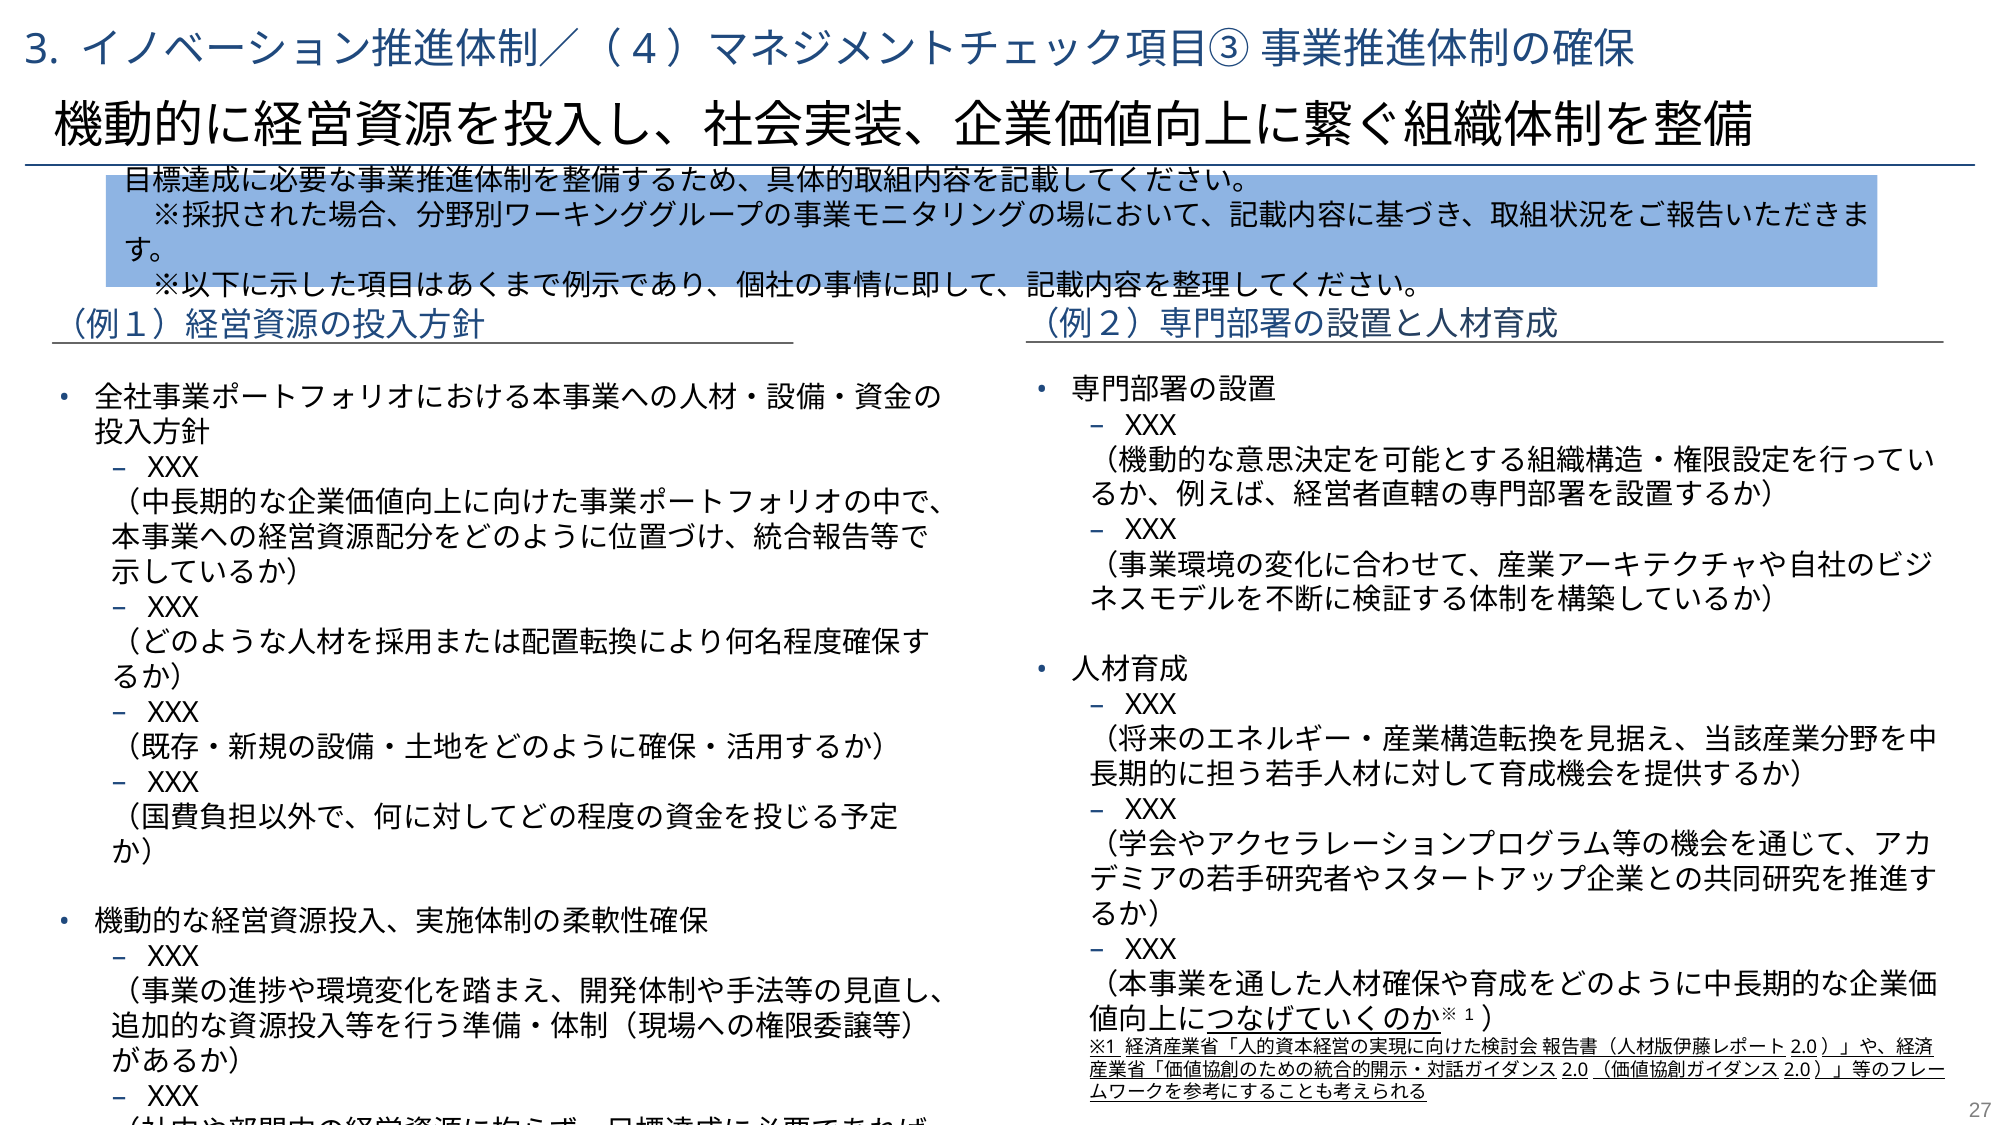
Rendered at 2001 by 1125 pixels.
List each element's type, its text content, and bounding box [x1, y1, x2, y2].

text_box 目標達成に必要な事業推進体制を整備するため、具体的取組内容を記載してください。 ※採択された場合、分野別ワーキンググループの事業モニタリングの場において、記載内容に基づき、取組状況をご報告いただきます。 ※以下に示した項目はあくまで例示であり、個社の事情に即して、記載内容を整理してください。 [105, 175, 1878, 287]
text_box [52, 295, 794, 344]
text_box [1026, 294, 1944, 343]
text_box 専門部署の設置 XXX （機動的な意思決定を可能とする組織構造・権限設定を行っているか、例えば、経営者直轄の専門部署を設置するか） XXX （事業環境の変化に合わせて、産業アーキテクチャや自社のビジネスモデルを不断に検証する体制を構築しているか） 人材育成 XXX （将来のエネルギー・産業構造転換を見据え、当該産業分野を中長期的に担う若手人材に対して育成機会を提供するか） XXX （学会やアクセラレーションプログラム等の機会を通じて、アカデミアの若手研究者やスタートアップ企業との共同研究を推進するか） XXX （本事業を通した人材確保や育成をどのように中長期的な企業価値向上につなげていくのか※1） ※1 経済産業省「人的資本経営の実現に向けた検討会 報告書（人材版伊藤レポート2.0）」や、経済産業省「価値協創のための統合的開示・対話ガイダンス2.0（価値協創ガイダンス2.0）」等のフレームワークを参考にすることも考えられる [1018, 370, 1947, 1125]
text_box 機動的に経営資源を投入し、社会実装、企業価値向上に繋ぐ組織体制を整備 [53, 99, 1899, 154]
text_box 全社事業ポートフォリオにおける本事業への人材・設備・資金の投入方針 XXX （中長期的な企業価値向上に向けた事業ポートフォリオの中で、本事業への経営資源配分をどのように位置づけ、統合報告等で示しているか） XXX （どのような人材を採用または配置転換により何名程度確保するか） XXX （既存・新規の設備・土地をどのように確保・活用するか） XXX （国費負担以外で、何に対してどの程度の資金を投じる予定か） 機動的な経営資源投入、実施体制の柔軟性確保 XXX （事業の進捗や環境変化を踏まえ、開発体制や手法等の見直し、追加的な資源投入等を行う準備・体制（現場への権限委譲等）があるか） XXX （社内や部門内の経営資源に拘らず、目標達成に必要であれば、躊躇なく外部リソースを活用する用意があるか） XXX （プロトタイプを潜在顧客に提供することでフィードバックを得て、アジャイルに方針を見直す計画があるか） [41, 343, 958, 1125]
text_box 3. イノベーション推進体制／（4）マネジメントチェック項目③ 事業推進体制の確保 [24, 28, 1974, 74]
